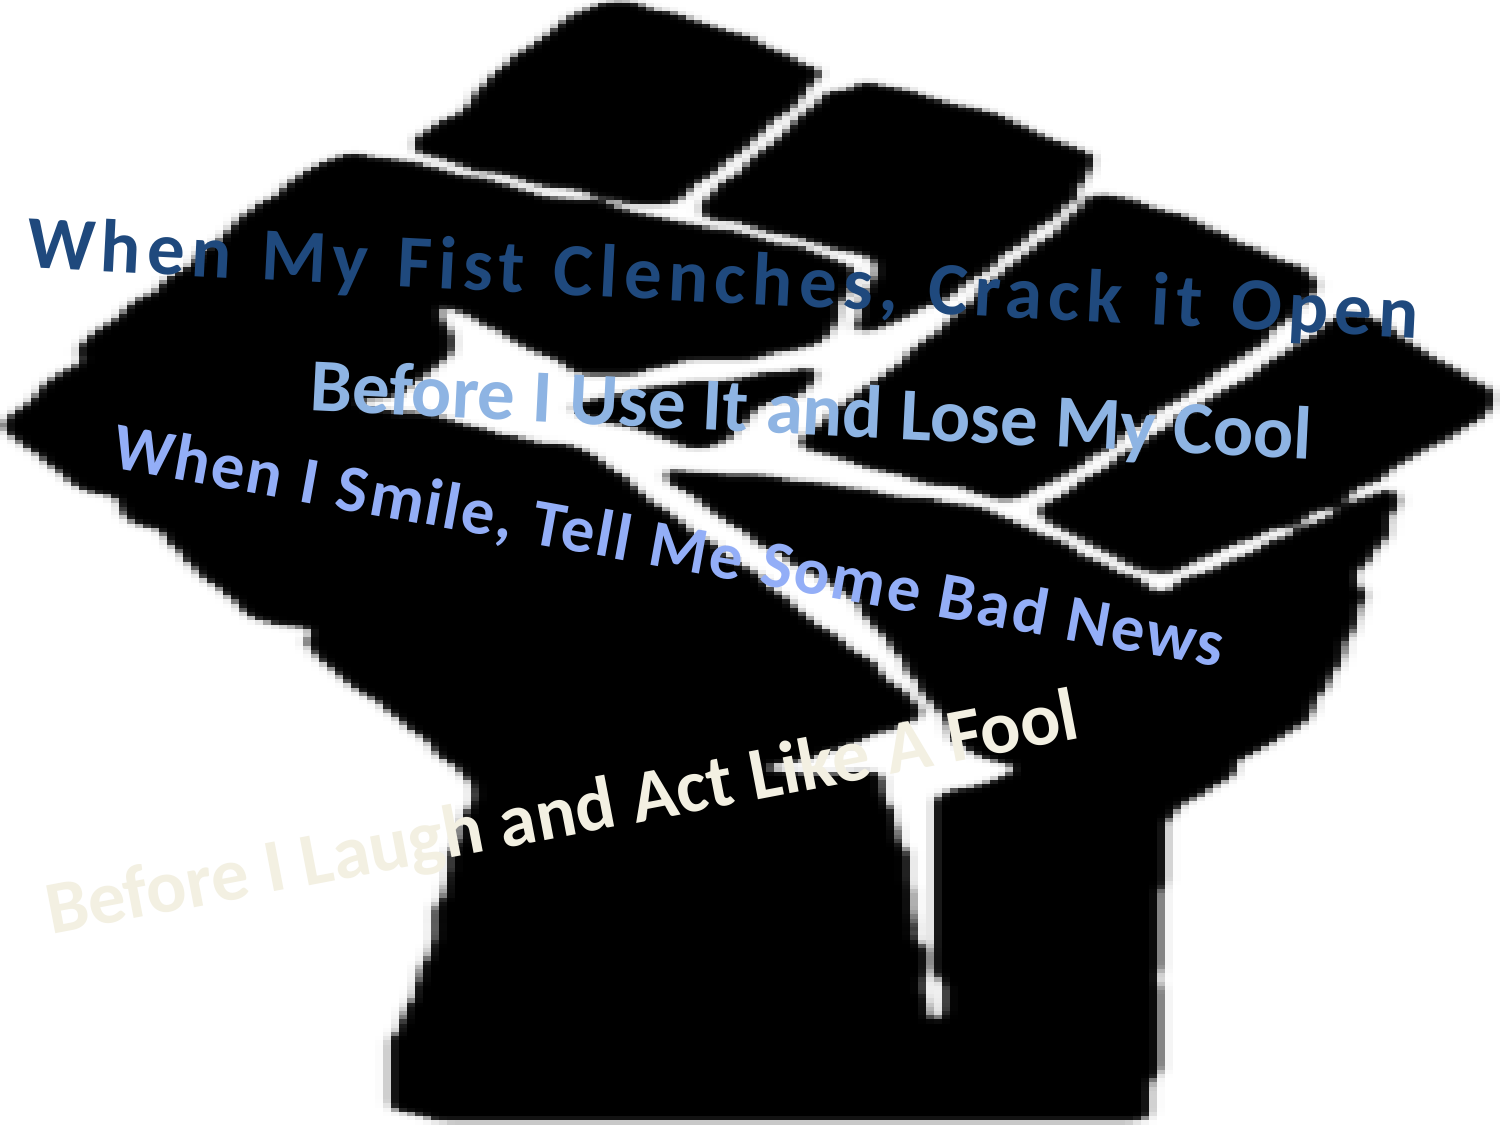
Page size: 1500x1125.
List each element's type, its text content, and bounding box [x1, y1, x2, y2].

text_box When I Smile, Tell Me Some Bad News [91, 392, 1249, 692]
text_box When My Fist Clenches, Crack it Open [10, 184, 1438, 363]
text_box Before I Use It and Lose My Cool [293, 327, 1331, 484]
text_box Before I Laugh and Act Like A Fool [21, 653, 1102, 960]
picture [0, 0, 1500, 1125]
